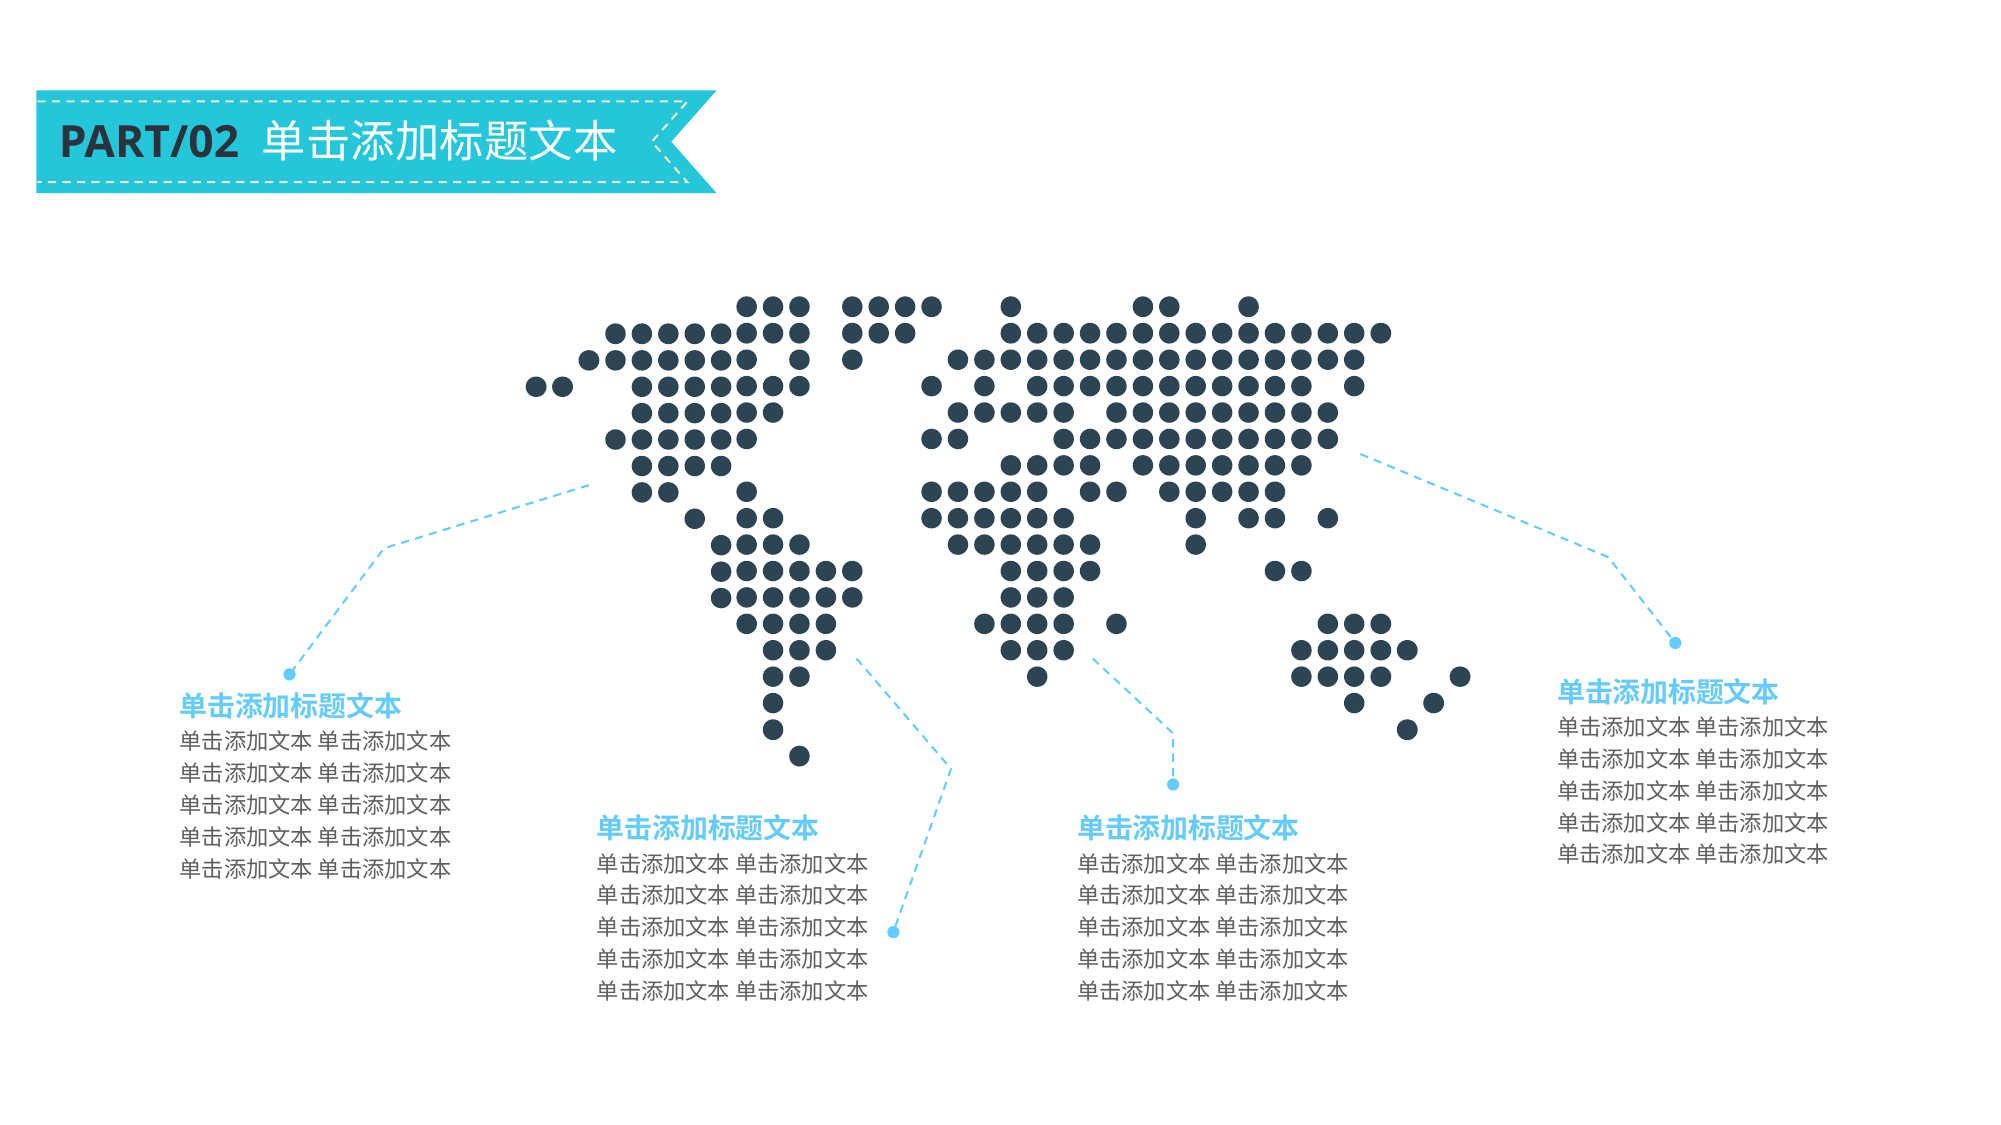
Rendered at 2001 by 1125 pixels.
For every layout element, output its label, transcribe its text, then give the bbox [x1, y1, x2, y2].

text_box 单击添加标题文本 单击添加文本 单击添加文本 单击添加文本 单击添加文本 单击添加文本 单击添加文本 单击添加文本 单击添加文本 单击添加文本 单击添加文本 [582, 797, 884, 1012]
text_box 单击添加标题文本 单击添加文本 单击添加文本 单击添加文本 单击添加文本 单击添加文本 单击添加文本 单击添加文本 单击添加文本 单击添加文本 单击添加文本 [1062, 797, 1365, 1012]
text_box 单击添加标题文本 单击添加文本 单击添加文本 单击添加文本 单击添加文本 单击添加文本 单击添加文本 单击添加文本 单击添加文本 单击添加文本 单击添加文本 [1542, 660, 1845, 875]
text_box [525, 296, 1471, 767]
text_box [283, 504, 525, 681]
text_box [871, 767, 952, 939]
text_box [36, 90, 717, 194]
text_box [1162, 767, 1180, 791]
text_box [1471, 500, 1682, 650]
text_box 单击添加标题文本 单击添加文本 单击添加文本 单击添加文本 单击添加文本 单击添加文本 单击添加文本 单击添加文本 单击添加文本 单击添加文本 单击添加文本 [165, 674, 467, 889]
